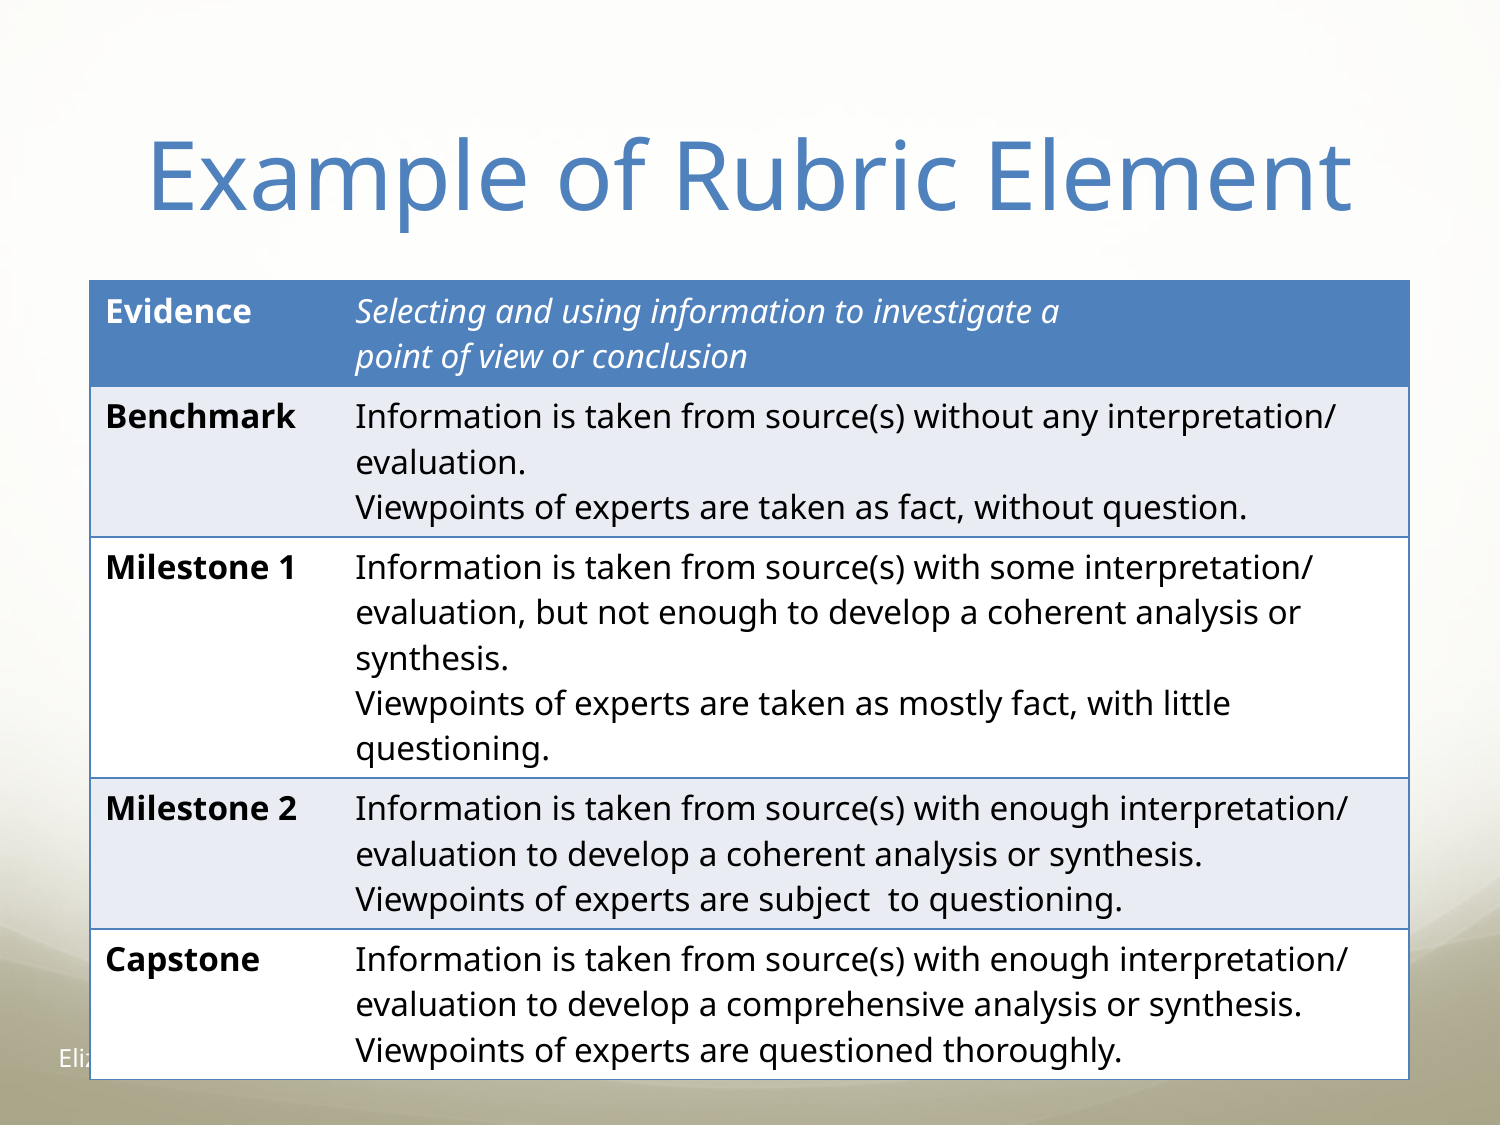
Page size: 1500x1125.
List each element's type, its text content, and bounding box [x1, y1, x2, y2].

table_cell Capstone [91, 930, 340, 1029]
table_cell Information is taken from source(s) with some interpretation/ evaluation, but not enough to develop a coherent analysis or synthesis. Viewpoints of experts are taken as mostly fact, with little questioning. [340, 538, 1408, 777]
table_header Evidence [91, 281, 340, 385]
table_cell Information is taken from source(s) without any interpretation/ evaluation. Viewpoints of experts are taken as fact, without question. [340, 387, 1408, 536]
table_cell Information is taken from source(s) with enough interpretation/ evaluation to develop a comprehensive analysis or synthesis. Viewpoints of experts are questioned thoroughly. [340, 930, 1408, 1079]
table_cell Benchmark [91, 387, 340, 536]
table_cell Milestone 2 [91, 779, 340, 928]
table_header Selecting and using information to investigate a point of view or conclusion [340, 281, 1408, 385]
footer Elizabeth Dalton [43, 1029, 838, 1090]
table_cell Information is taken from source(s) with enough interpretation/ evaluation to develop a coherent analysis or synthesis. Viewpoints of experts are subject to questioning. [340, 779, 1408, 928]
table_cell Milestone 1 [91, 538, 340, 777]
title Example of Rubric Element [90, 17, 1410, 237]
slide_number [923, 1029, 1274, 1090]
